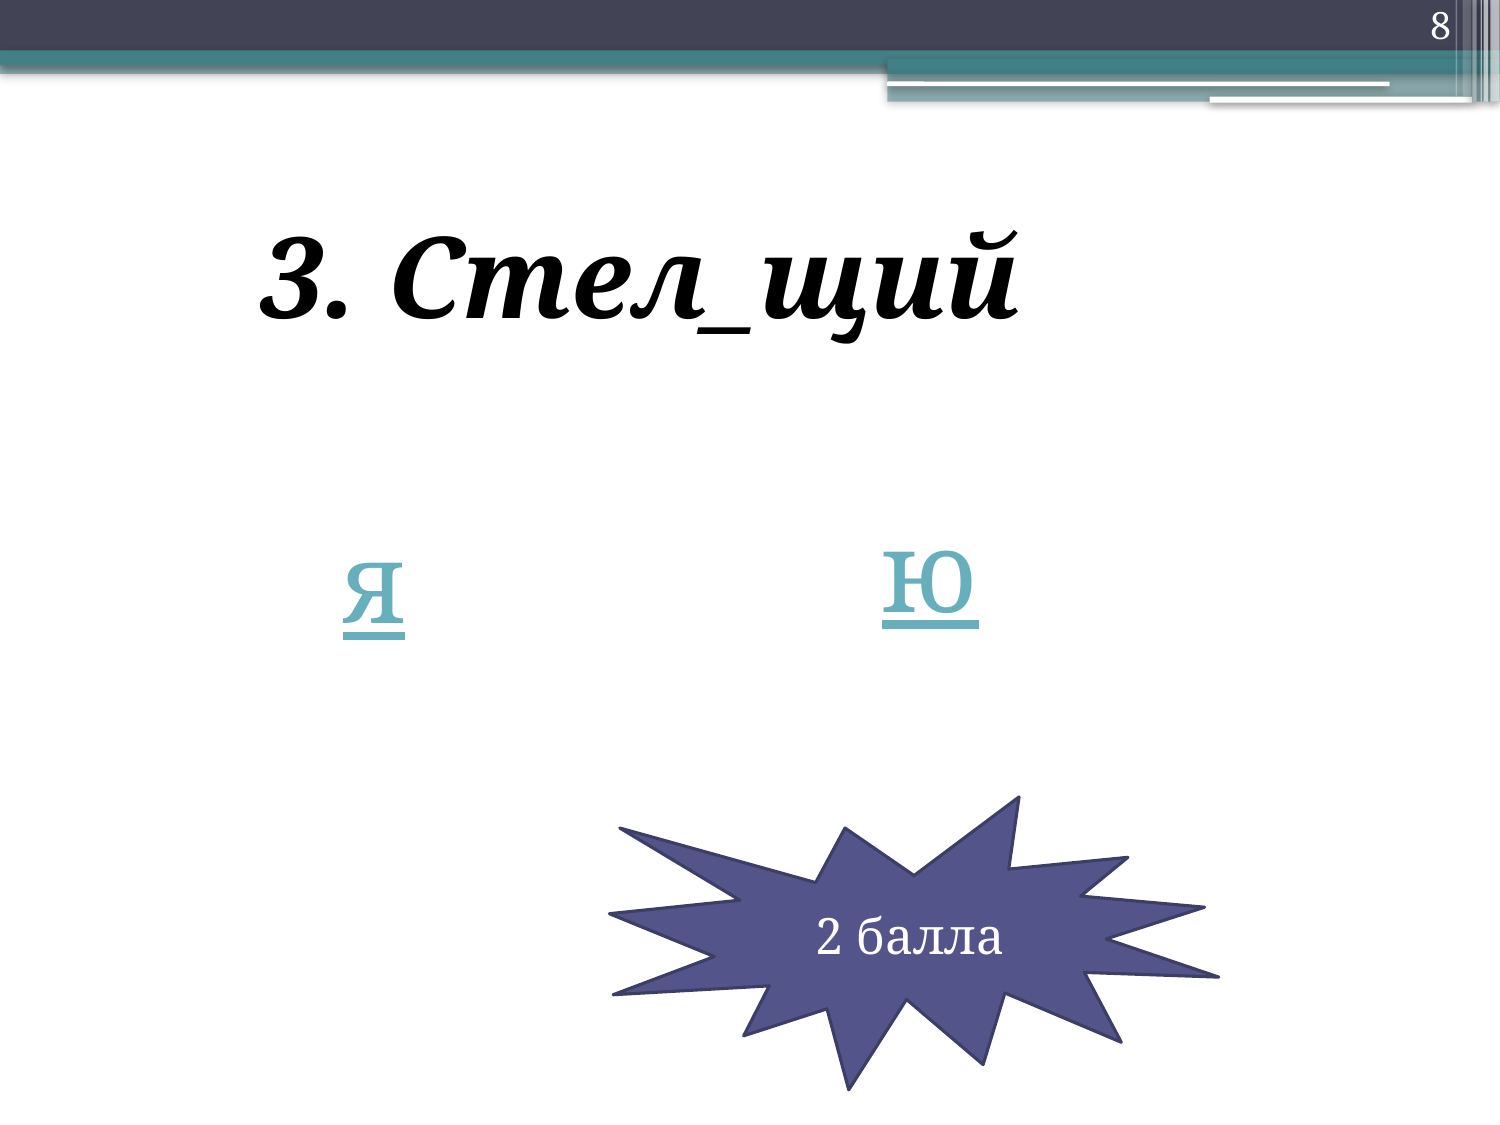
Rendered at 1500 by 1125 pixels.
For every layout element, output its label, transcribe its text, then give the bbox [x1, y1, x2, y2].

text_box 2 балла [607, 795, 1221, 1092]
text_box ю [867, 492, 1090, 661]
text_box я [328, 503, 481, 672]
text_box 3. Стел_щий [246, 199, 1313, 349]
slide_number 8 [1341, 0, 1466, 61]
